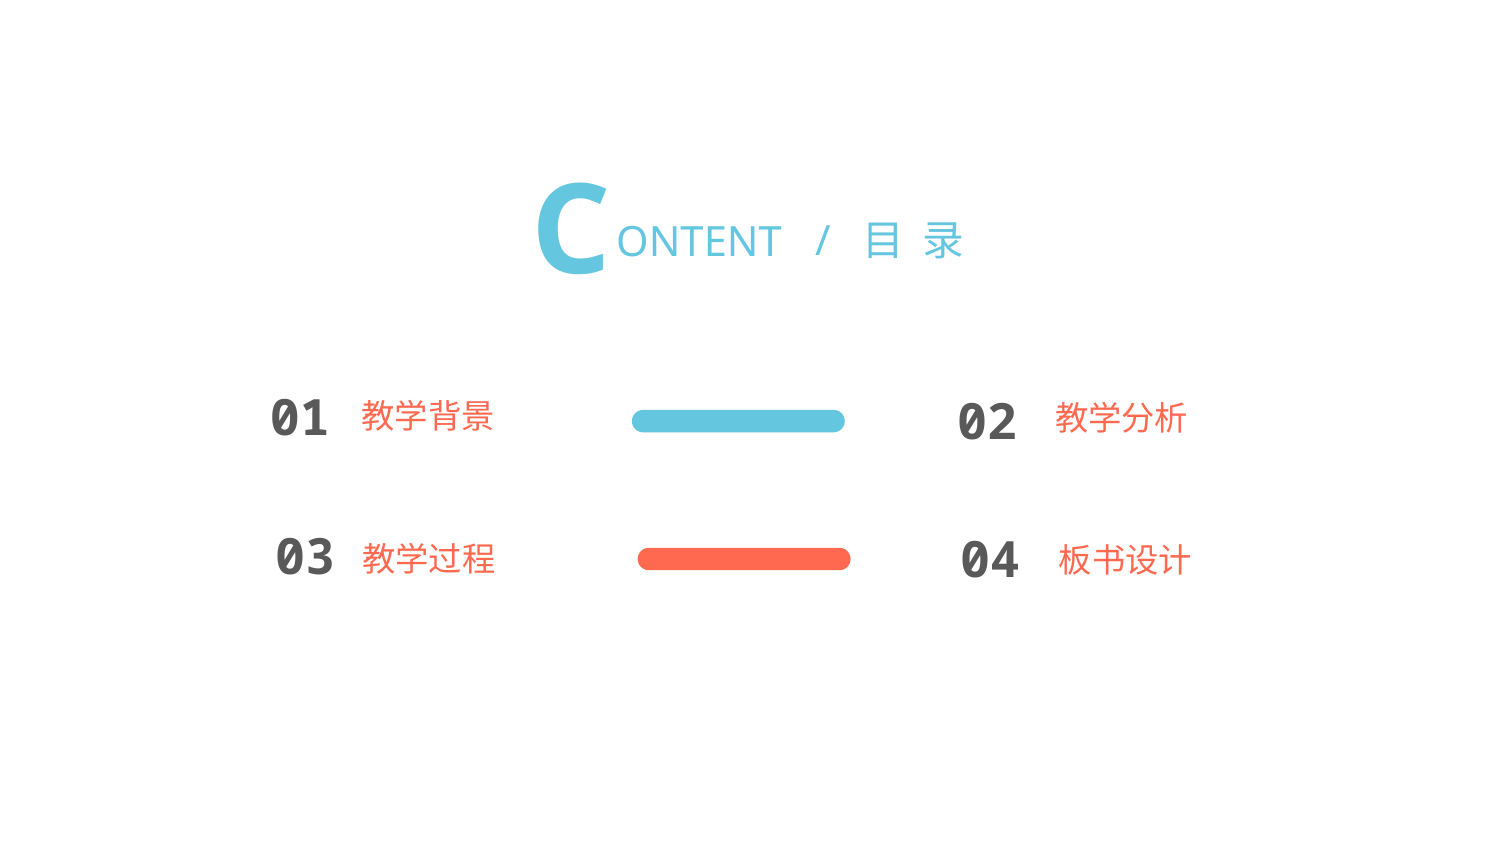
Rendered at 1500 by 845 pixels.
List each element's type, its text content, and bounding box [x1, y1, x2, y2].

text_box [629, 407, 847, 435]
text_box 01 [258, 379, 341, 452]
text_box 板书设计 [1047, 533, 1204, 585]
text_box 03 [263, 518, 347, 590]
text_box 04 [948, 521, 1032, 593]
text_box [635, 545, 853, 573]
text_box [604, 207, 1071, 272]
text_box 教学分析 [1040, 390, 1204, 445]
text_box 教学背景 [350, 390, 507, 442]
text_box 教学过程 [351, 533, 507, 585]
text_box 02 [942, 382, 1032, 457]
text_box C [520, 142, 615, 305]
